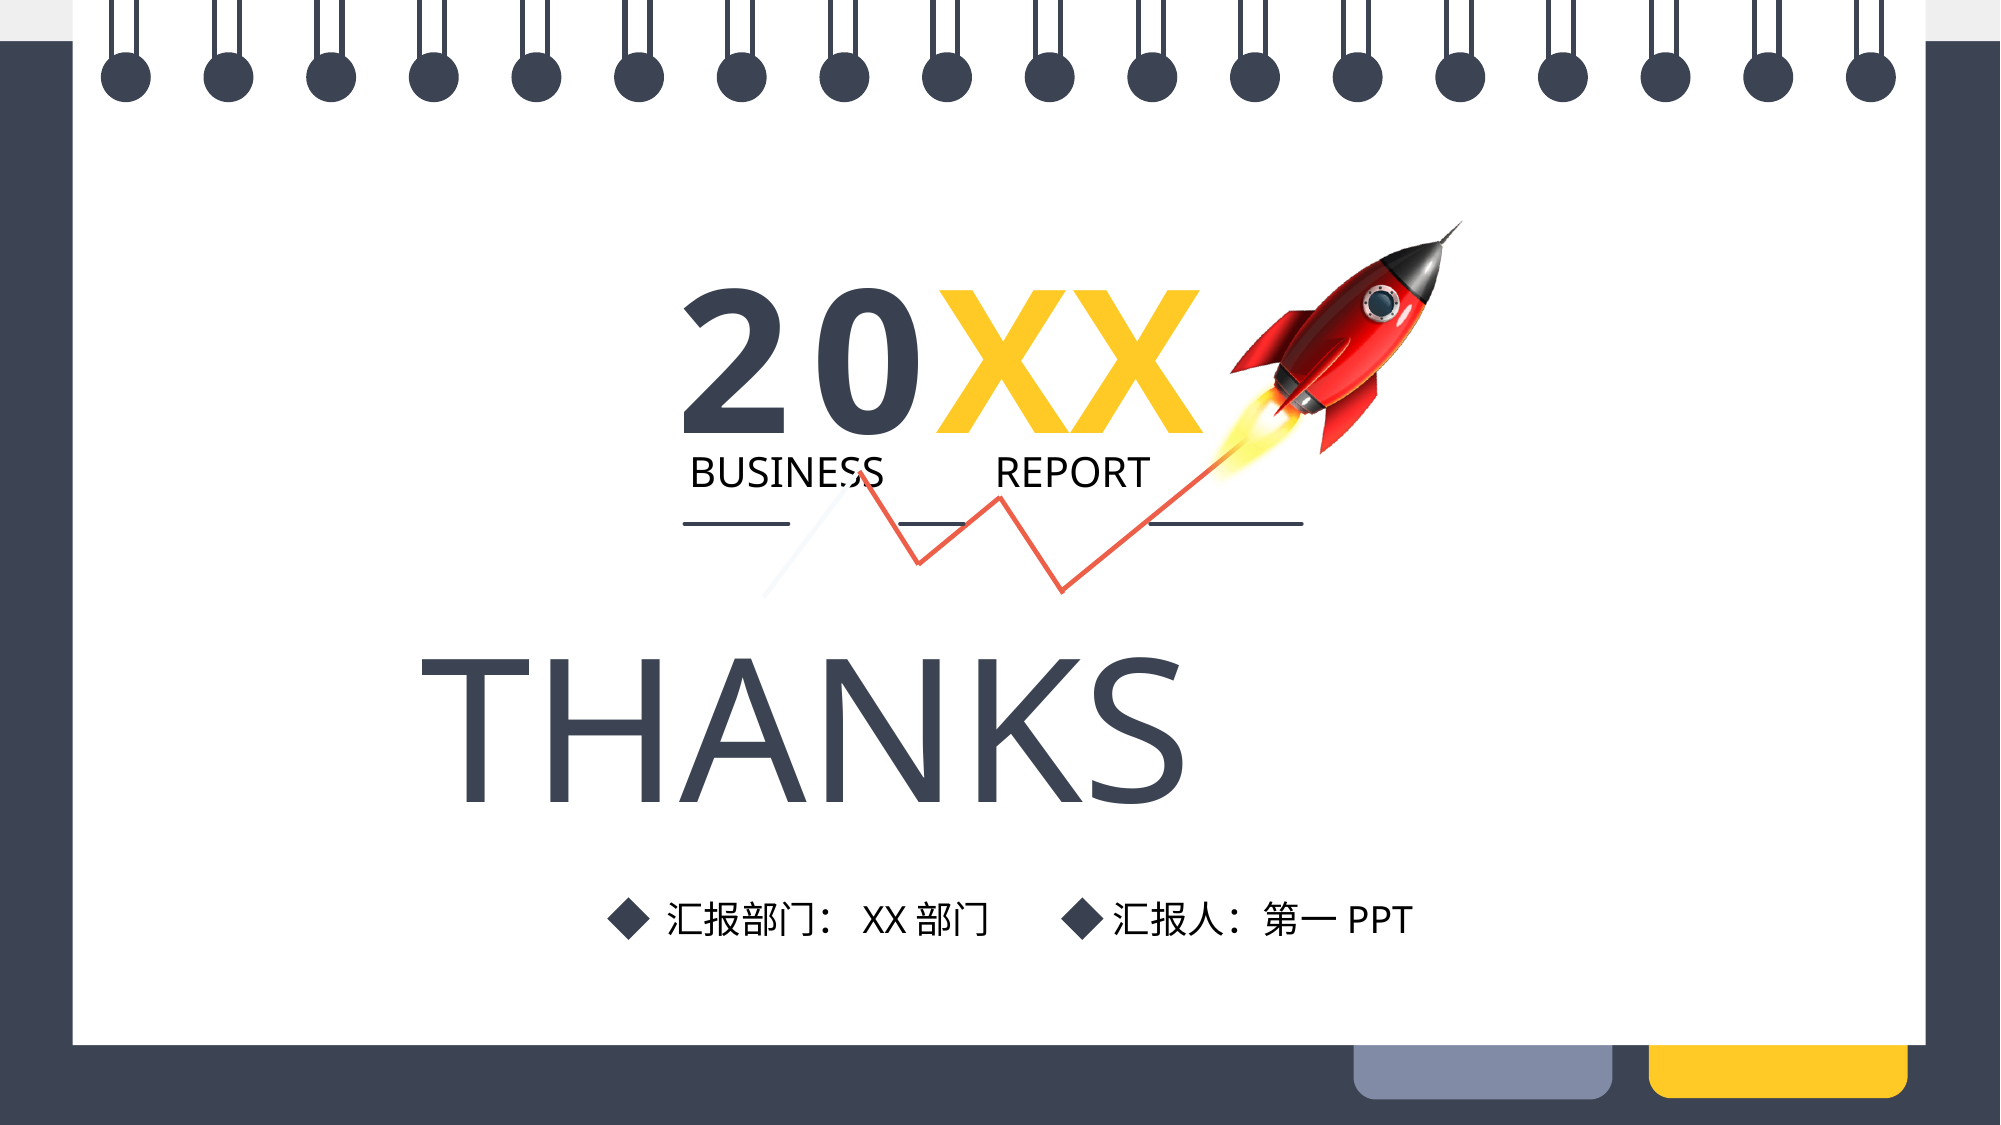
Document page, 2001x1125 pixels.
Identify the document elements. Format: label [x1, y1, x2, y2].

text_box [684, 272, 1513, 598]
text_box [0, 0, 72, 42]
text_box [1352, 1046, 1614, 1101]
text_box [0, 42, 2000, 1125]
text_box [1926, 0, 2000, 42]
text_box [1647, 1046, 1909, 1100]
text_box [72, 0, 1926, 1046]
